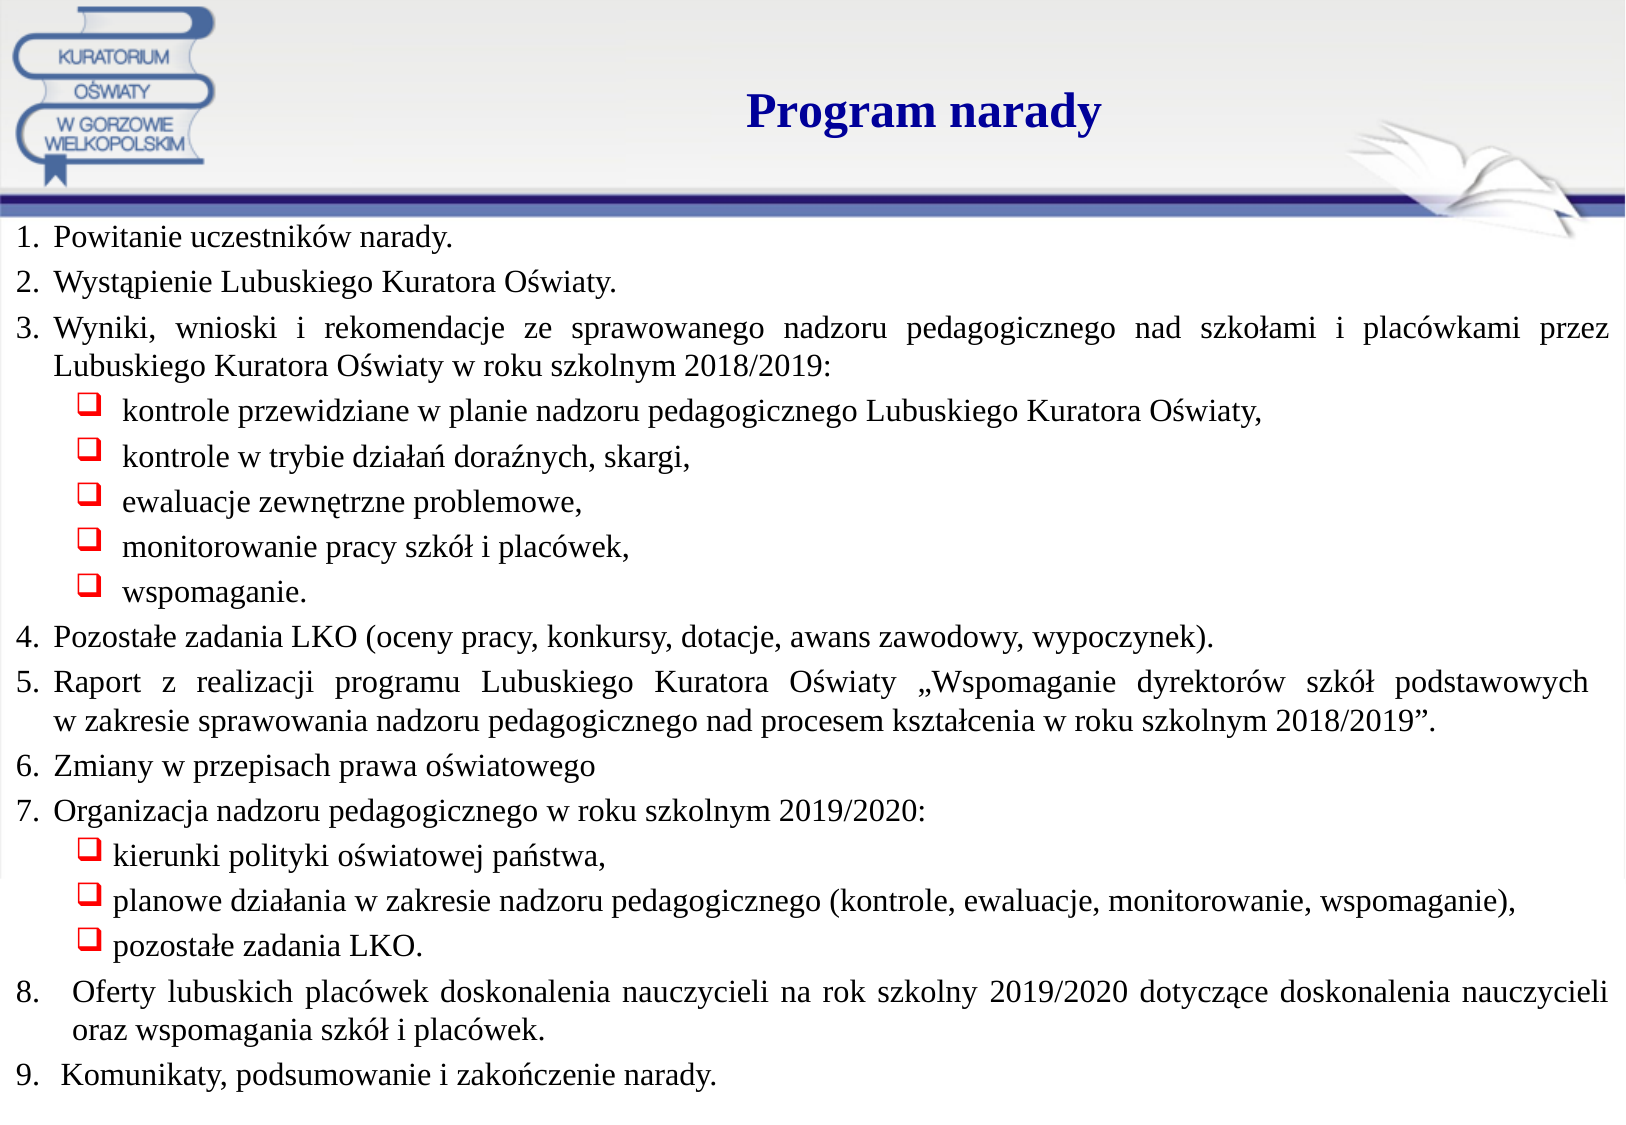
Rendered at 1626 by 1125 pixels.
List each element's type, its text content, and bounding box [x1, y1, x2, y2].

list Powitanie uczestników narady. Wystąpienie Lubuskiego Kuratora Oświaty. Wyniki, wnioski i rekomendacje ze sprawowanego nadzoru pedagogicznego nad szkołami i placówkami przez Lubuskiego Kuratora Oświaty w roku szkolnym 2018/2019: kontrole przewidziane w planie nadzoru pedagogicznego Lubuskiego Kuratora Oświaty, kontrole w trybie działań doraźnych, skargi, ewaluacje zewnętrzne problemowe, monitorowanie pracy szkół i placówek, wspomaganie. Pozostałe zadania LKO (oceny pracy, konkursy, dotacje, awans zawodowy, wypoczynek). Raport z realizacji programu Lubuskiego Kuratora Oświaty „Wspomaganie dyrektorów szkół podstawowych w zakresie sprawowania nadzoru pedagogicznego nad procesem kształcenia w roku szkolnym 2018/2019”. Zmiany w przepisach prawa oświatowego Organizacja nadzoru pedagogicznego w roku szkolnym 2019/2020: kierunki polityki oświatowej państwa, planowe działania w zakresie nadzoru pedagogicznego (kontrole, ewaluacje, monitorowanie, wspomaganie), pozostałe zadania LKO. Oferty lubuskich placówek doskonalenia nauczycieli na rok szkolny 2019/2020 dotyczące doskonalenia nauczycieli oraz wspomagania szkół i placówek. Komunikaty, podsumowanie i zakończenie narady. [0, 208, 1625, 1125]
title Program narady [364, 30, 1485, 184]
picture [0, 0, 1626, 1125]
